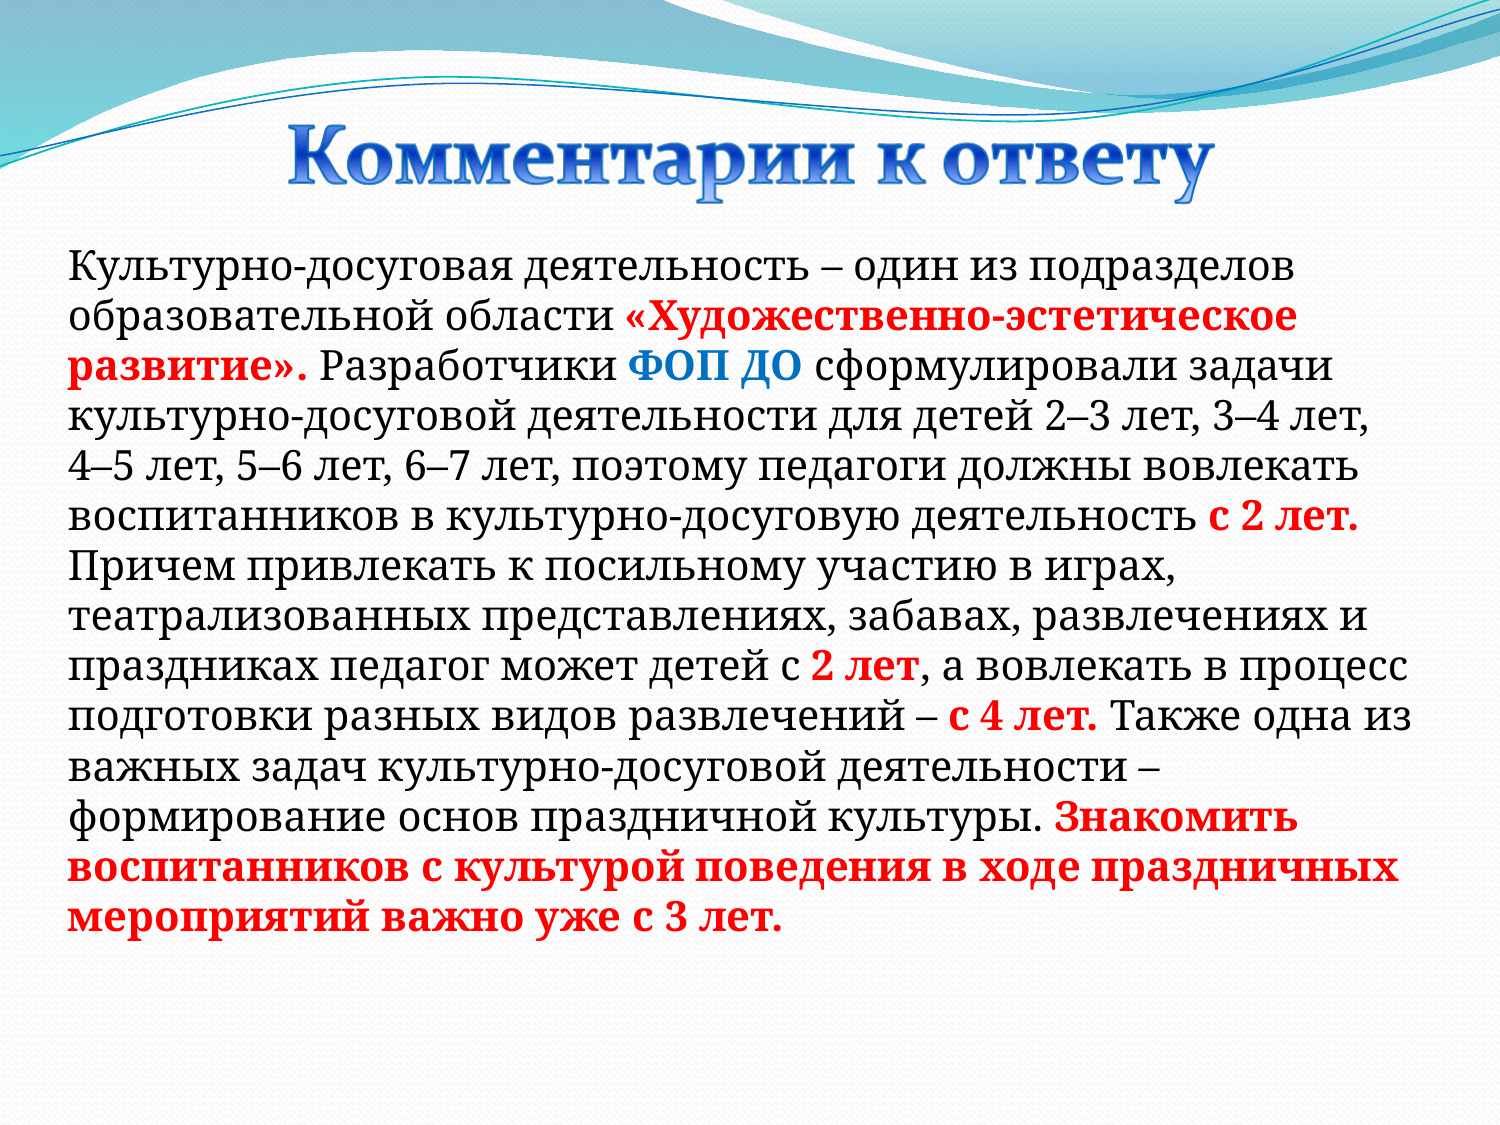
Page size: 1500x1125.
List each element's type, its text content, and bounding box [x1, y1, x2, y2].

picture [215, 77, 1285, 255]
text_box Культурно-досуговая деятельность – один из подразделов образовательной области «Художественно-эстетическое развитие». Разработчики ФОП ДО сформулировали задачи культурно-досуговой деятельности для детей 2–3 лет, 3–4 лет, 4–5 лет, 5–6 лет, 6–7 лет, поэтому педагоги должны вовлекать воспитанников в культурно-досуговую деятельность с 2 лет. Причем привлекать к посильному участию в играх, театрализованных представлениях, забавах, развлечениях и праздниках педагог может детей с 2 лет, а вовлекать в процесс подготовки разных видов развлечений – с 4 лет. Также одна из важных задач культурно-досуговой деятельности – формирование основ праздничной культуры. Знакомить воспитанников с культурой поведения в ходе праздничных мероприятий важно уже с 3 лет. [53, 231, 1436, 947]
